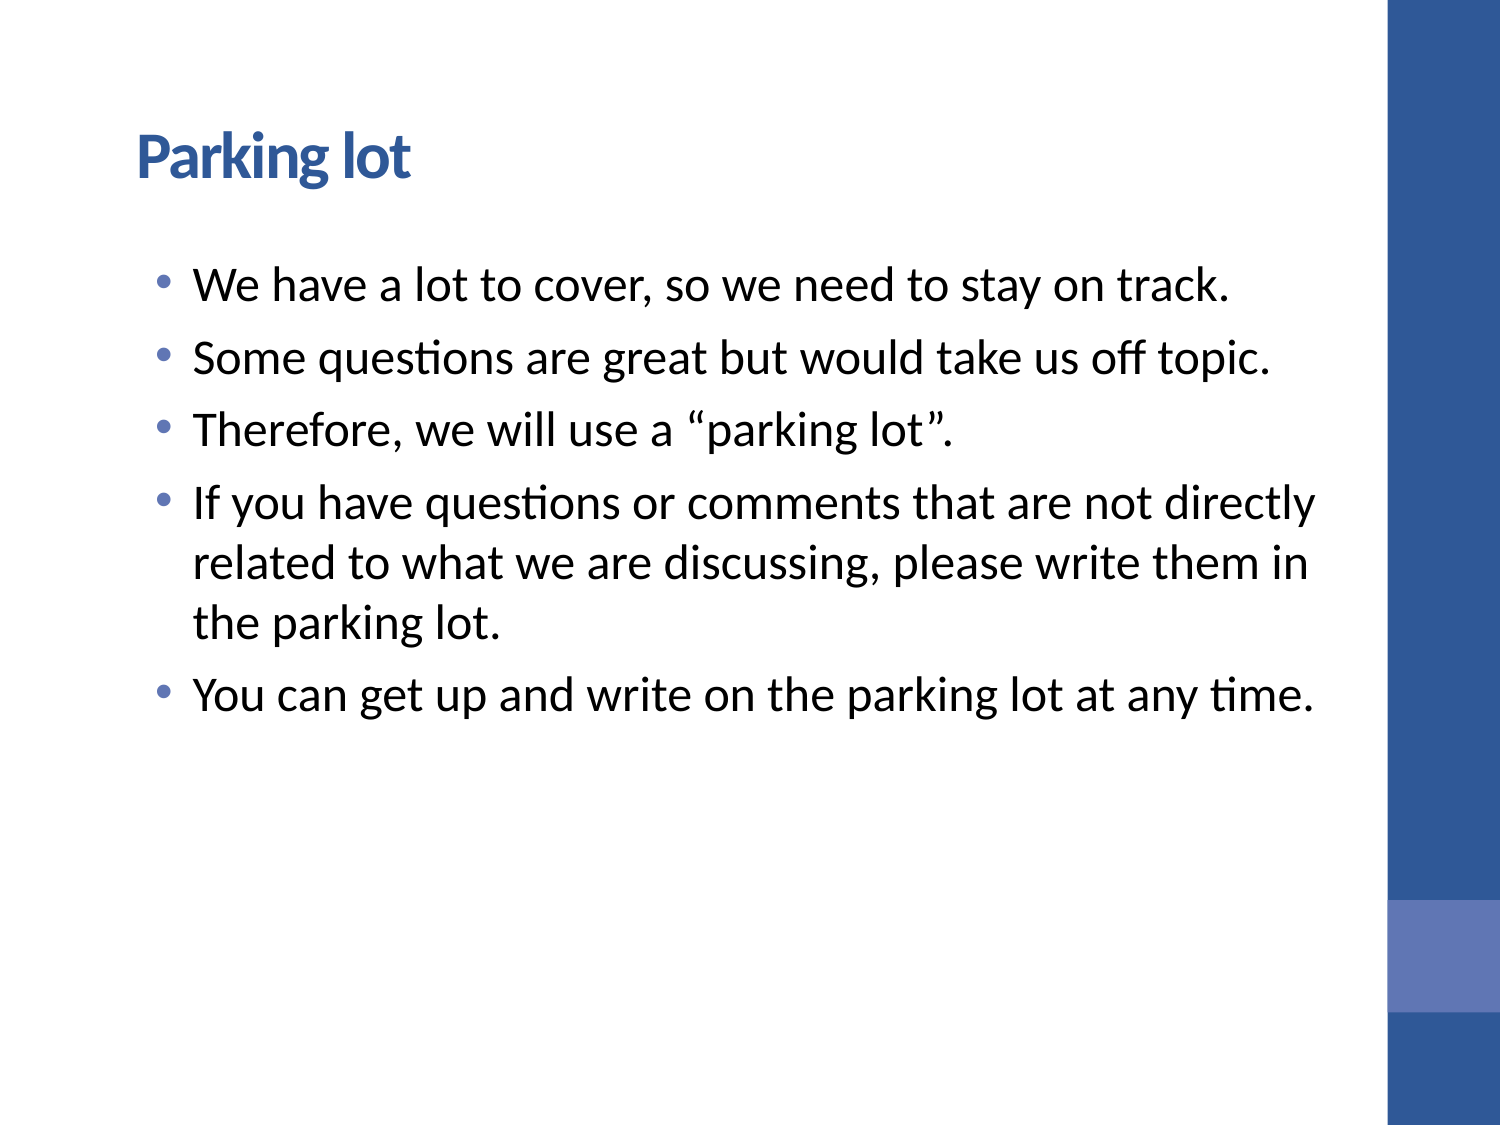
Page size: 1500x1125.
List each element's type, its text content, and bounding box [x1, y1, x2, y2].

title Parking lot [121, 58, 1476, 246]
list We have a lot to cover, so we need to stay on track. Some questions are great but would take us off topic. Therefore, we will use a “parking lot”. If you have questions or comments that are not directly related to what we are discussing, please write them in the parking lot. You can get up and write on the parking lot at any time. [121, 244, 1372, 880]
